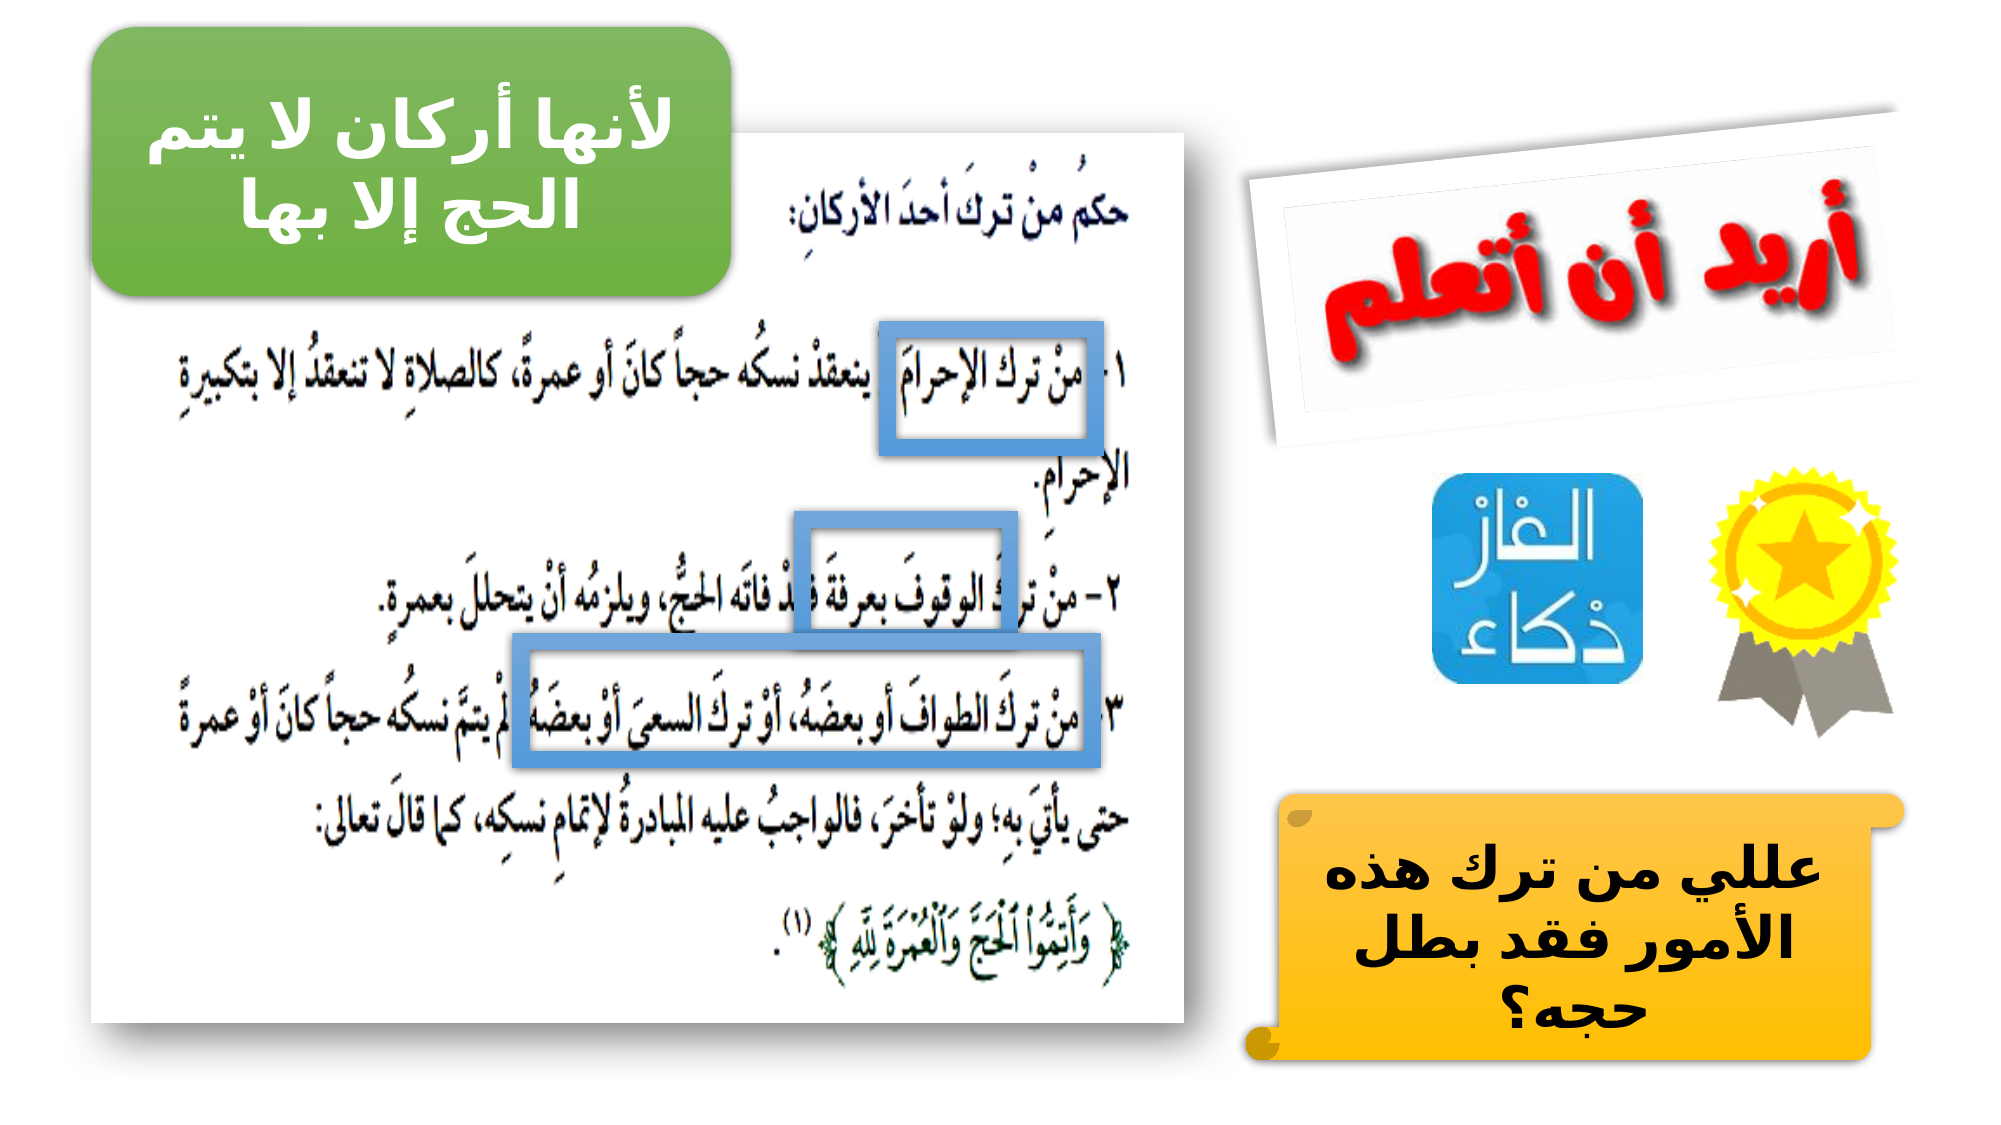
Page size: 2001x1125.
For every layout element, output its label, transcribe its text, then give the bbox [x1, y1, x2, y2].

picture [1702, 456, 1905, 753]
text_box لأنها أركان لا يتم الحج إلا بها [91, 27, 732, 133]
picture [1432, 473, 1643, 684]
text_box عللي من ترك هذه الأمور فقد بطل حجه؟ [1245, 793, 1905, 1061]
picture [91, 133, 1184, 1023]
picture [1284, 146, 1895, 412]
